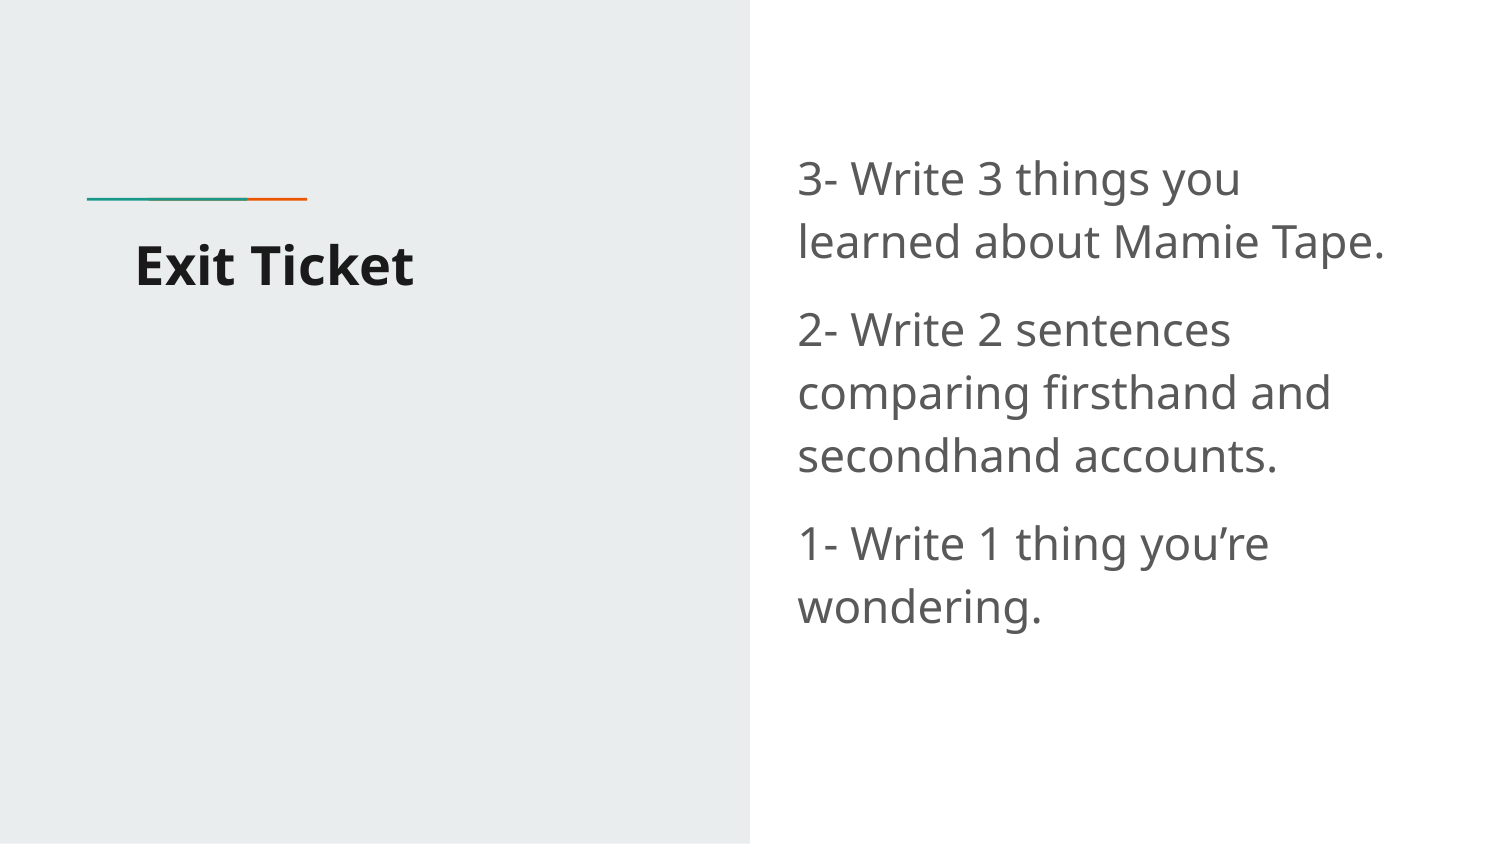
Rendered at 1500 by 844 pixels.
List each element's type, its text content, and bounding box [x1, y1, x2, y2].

title Exit Ticket [119, 216, 662, 494]
list 3- Write 3 things you learned about Mamie Tape. 2- Write 2 sentences comparing firsthand and secondhand accounts. 1- Write 1 thing you’re wondering. [782, 125, 1403, 719]
